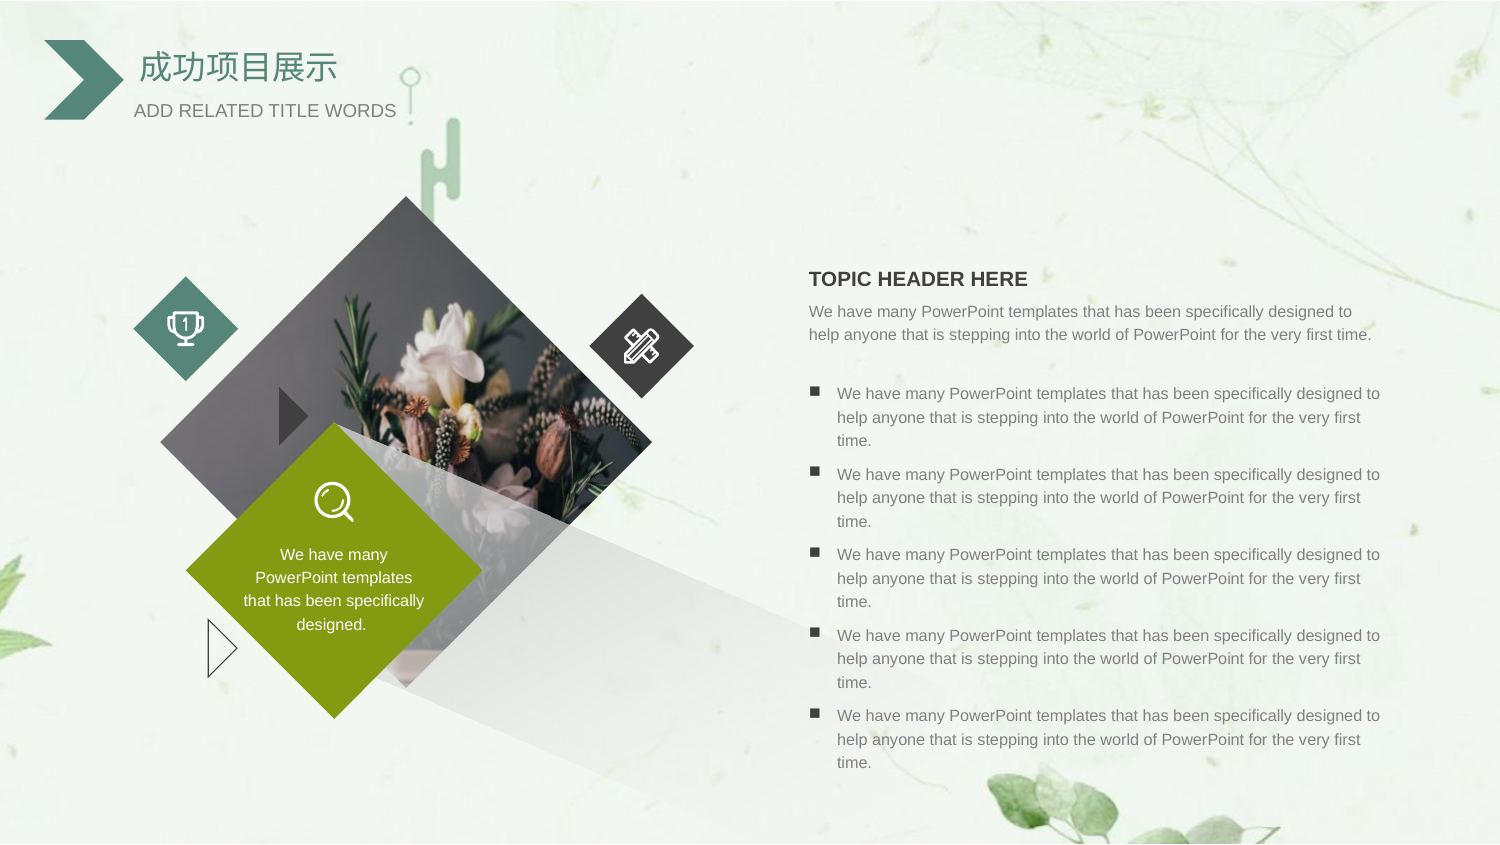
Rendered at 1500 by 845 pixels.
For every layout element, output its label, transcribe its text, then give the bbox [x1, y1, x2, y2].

text_box [184, 420, 485, 630]
text_box [247, 634, 421, 721]
text_box We have many PowerPoint templates that has been specifically designed. [243, 539, 426, 634]
text_box TOPIC HEADER HERE We have many PowerPoint templates that has been specifically designed to help anyone that is stepping into the world of PowerPoint for the very first time. [808, 260, 1385, 344]
text_box [338, 423, 914, 844]
text_box [314, 481, 354, 522]
text_box [624, 328, 660, 364]
picture [0, 2, 1500, 844]
text_box [208, 619, 237, 677]
text_box We have many PowerPoint templates that has been specifically designed to help anyone that is stepping into the world of PowerPoint for the very first time. We have many PowerPoint templates that has been specifically designed to help anyone that is stepping into the world of PowerPoint for the very first time. We have many PowerPoint templates that has been specifically designed to help anyone that is stepping into the world of PowerPoint for the very first time. We have many PowerPoint templates that has been specifically designed to help anyone that is stepping into the world of PowerPoint for the very first time. We have many PowerPoint templates that has been specifically designed to help anyone that is stepping into the world of PowerPoint for the very first time. [808, 379, 1385, 772]
text_box [167, 311, 205, 347]
text_box [158, 194, 654, 524]
text_box [279, 386, 309, 446]
text_box [587, 292, 696, 400]
text_box [131, 274, 240, 383]
